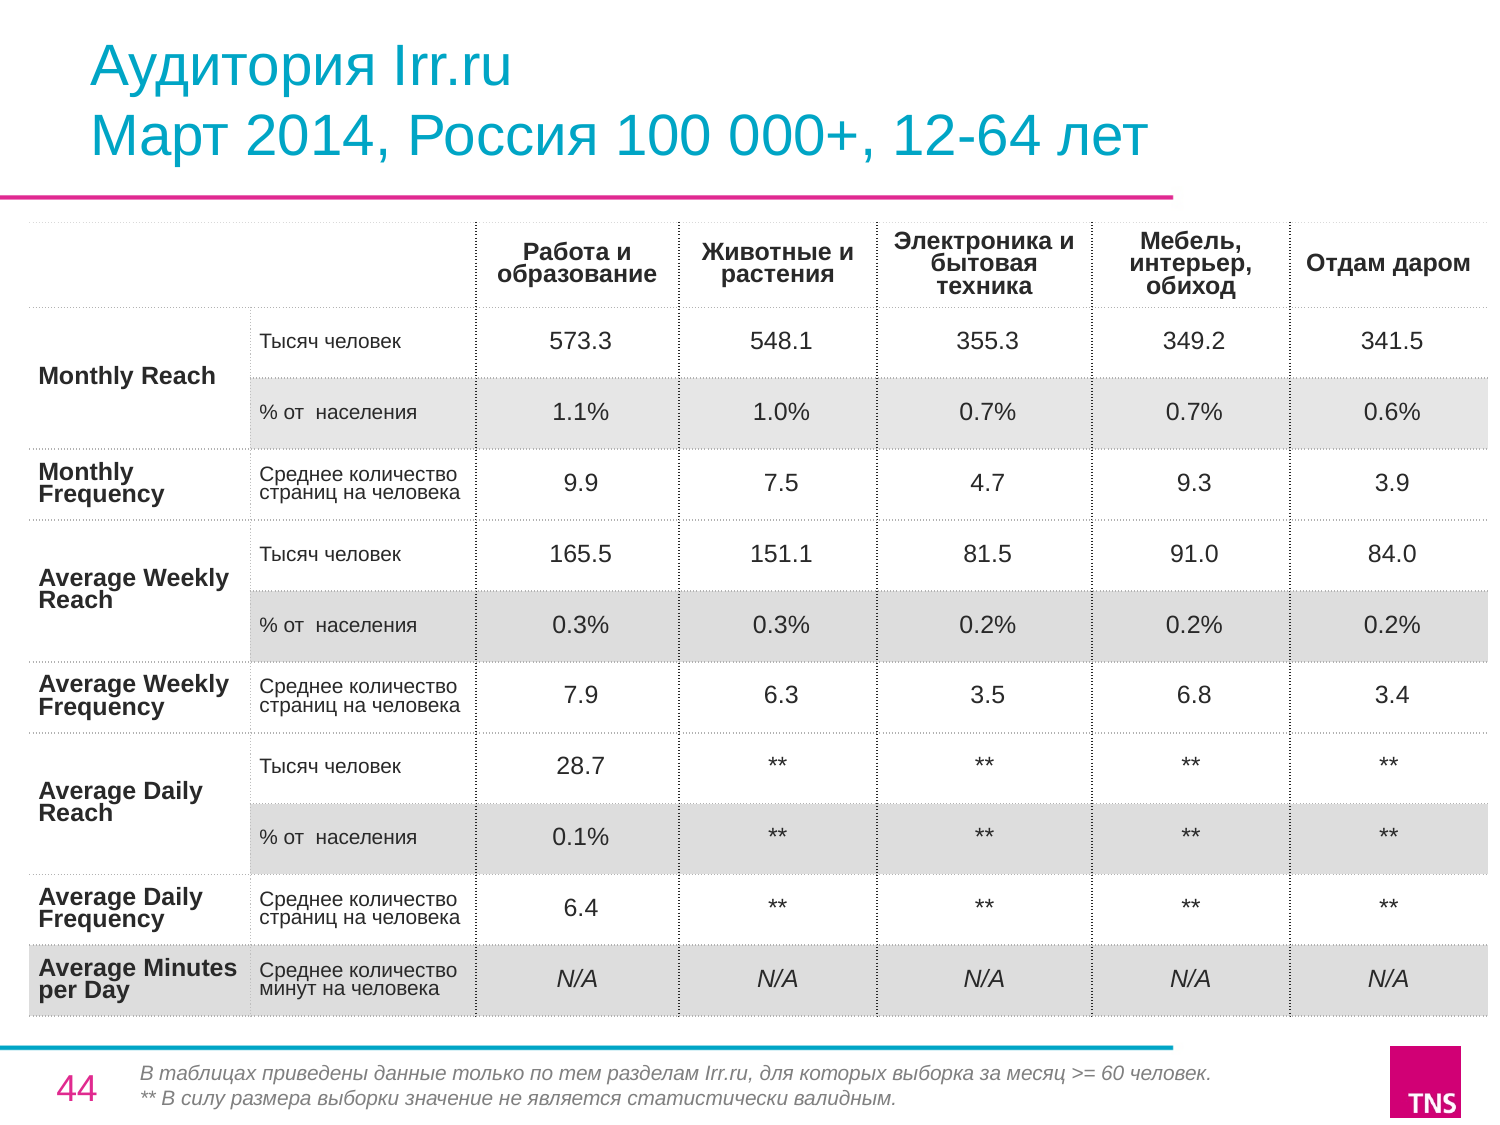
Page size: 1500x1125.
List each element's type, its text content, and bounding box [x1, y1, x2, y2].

table_cell 84.0 [1290, 520, 1488, 591]
table_cell Тысяч человек [250, 520, 476, 591]
table_cell % от населения [250, 591, 476, 662]
table_cell ** [1290, 733, 1488, 804]
table_cell % от населения [250, 378, 476, 449]
table_cell 573.3 [476, 308, 679, 378]
table_header Животные и растения [679, 223, 877, 308]
table_cell 91.0 [1092, 520, 1290, 591]
table_cell Average Weekly Reach [29, 520, 250, 662]
table_cell Среднее количество страниц на человека [250, 874, 476, 945]
table_cell 355.3 [877, 308, 1092, 378]
table_cell 9.3 [1092, 449, 1290, 520]
slide_number 44 [40, 1055, 392, 1125]
table_cell 6.4 [476, 874, 679, 945]
table_cell 341.5 [1290, 308, 1488, 378]
table_cell ** [679, 733, 877, 804]
table_cell Среднее количество минут на человека [250, 945, 476, 1016]
table_header Отдам даром [1290, 223, 1488, 308]
table_cell 81.5 [877, 520, 1092, 591]
table_cell 151.1 [679, 520, 877, 591]
table_cell 4.7 [877, 449, 1092, 520]
table_cell 9.9 [476, 449, 679, 520]
table_cell 165.5 [476, 520, 679, 591]
table_cell 0.7% [877, 378, 1092, 449]
table_cell N/A [679, 945, 877, 1016]
table_cell Среднее количество страниц на человека [250, 449, 476, 520]
table_cell 7.9 [476, 662, 679, 733]
text_box В таблицах приведены данные только по тем разделам Irr.ru, для которых выборка за месяц >= 60 человек. ** В силу размера выборки значение не является статистически валидным. [124, 1052, 1463, 1117]
table_cell Average Daily Frequency [29, 874, 250, 945]
table_cell 6.3 [679, 662, 877, 733]
table_cell ** [877, 733, 1092, 804]
table_header Работа и образование [476, 223, 679, 308]
table_header Электроника и бытовая техника [877, 223, 1092, 308]
table_cell 3.9 [1290, 449, 1488, 520]
table_cell 0.3% [476, 591, 679, 662]
table_cell 548.1 [679, 308, 877, 378]
table_cell Average Weekly Frequency [29, 662, 250, 733]
table_cell N/A [877, 945, 1092, 1016]
table_cell N/A [1092, 945, 1290, 1016]
table_cell ** [679, 874, 877, 945]
table_header [29, 223, 476, 308]
table_cell ** [679, 804, 877, 874]
table_cell Среднее количество страниц на человека [250, 662, 476, 733]
table_cell ** [1092, 804, 1290, 874]
table_cell ** [1092, 733, 1290, 804]
table_cell 0.6% [1290, 378, 1488, 449]
table_cell 0.1% [476, 804, 679, 874]
table_cell ** [1290, 874, 1488, 945]
table_cell 0.3% [679, 591, 877, 662]
table_cell 28.7 [476, 733, 679, 804]
table_cell 3.5 [877, 662, 1092, 733]
table_cell Monthly Frequency [29, 449, 250, 520]
table_cell Тысяч человек [250, 733, 476, 804]
table_cell ** [877, 874, 1092, 945]
table_cell ** [877, 804, 1092, 874]
table_cell 0.2% [1092, 591, 1290, 662]
table_cell 1.0% [679, 378, 877, 449]
table_cell Тысяч человек [250, 308, 476, 378]
table_cell % от населения [250, 804, 476, 874]
table_header Мебель, интерьер, обиход [1092, 223, 1290, 308]
table_cell 0.7% [1092, 378, 1290, 449]
title Аудитория Irr.ru Март 2014, Россия 100 000+, 12-64 лет [74, 8, 1476, 187]
table_cell Average Minutes per Day [29, 945, 250, 1016]
picture [0, 0, 1500, 1125]
table_cell 6.8 [1092, 662, 1290, 733]
table_cell 1.1% [476, 378, 679, 449]
table_cell ** [1092, 874, 1290, 945]
table_cell 0.2% [877, 591, 1092, 662]
table_cell N/A [1290, 945, 1488, 1016]
table_cell 3.4 [1290, 662, 1488, 733]
table_cell Monthly Reach [29, 308, 250, 449]
table_cell ** [1290, 804, 1488, 874]
table_cell 349.2 [1092, 308, 1290, 378]
table_cell 7.5 [679, 449, 877, 520]
table_cell N/A [476, 945, 679, 1016]
table_cell 0.2% [1290, 591, 1488, 662]
table_cell Average Daily Reach [29, 733, 250, 874]
